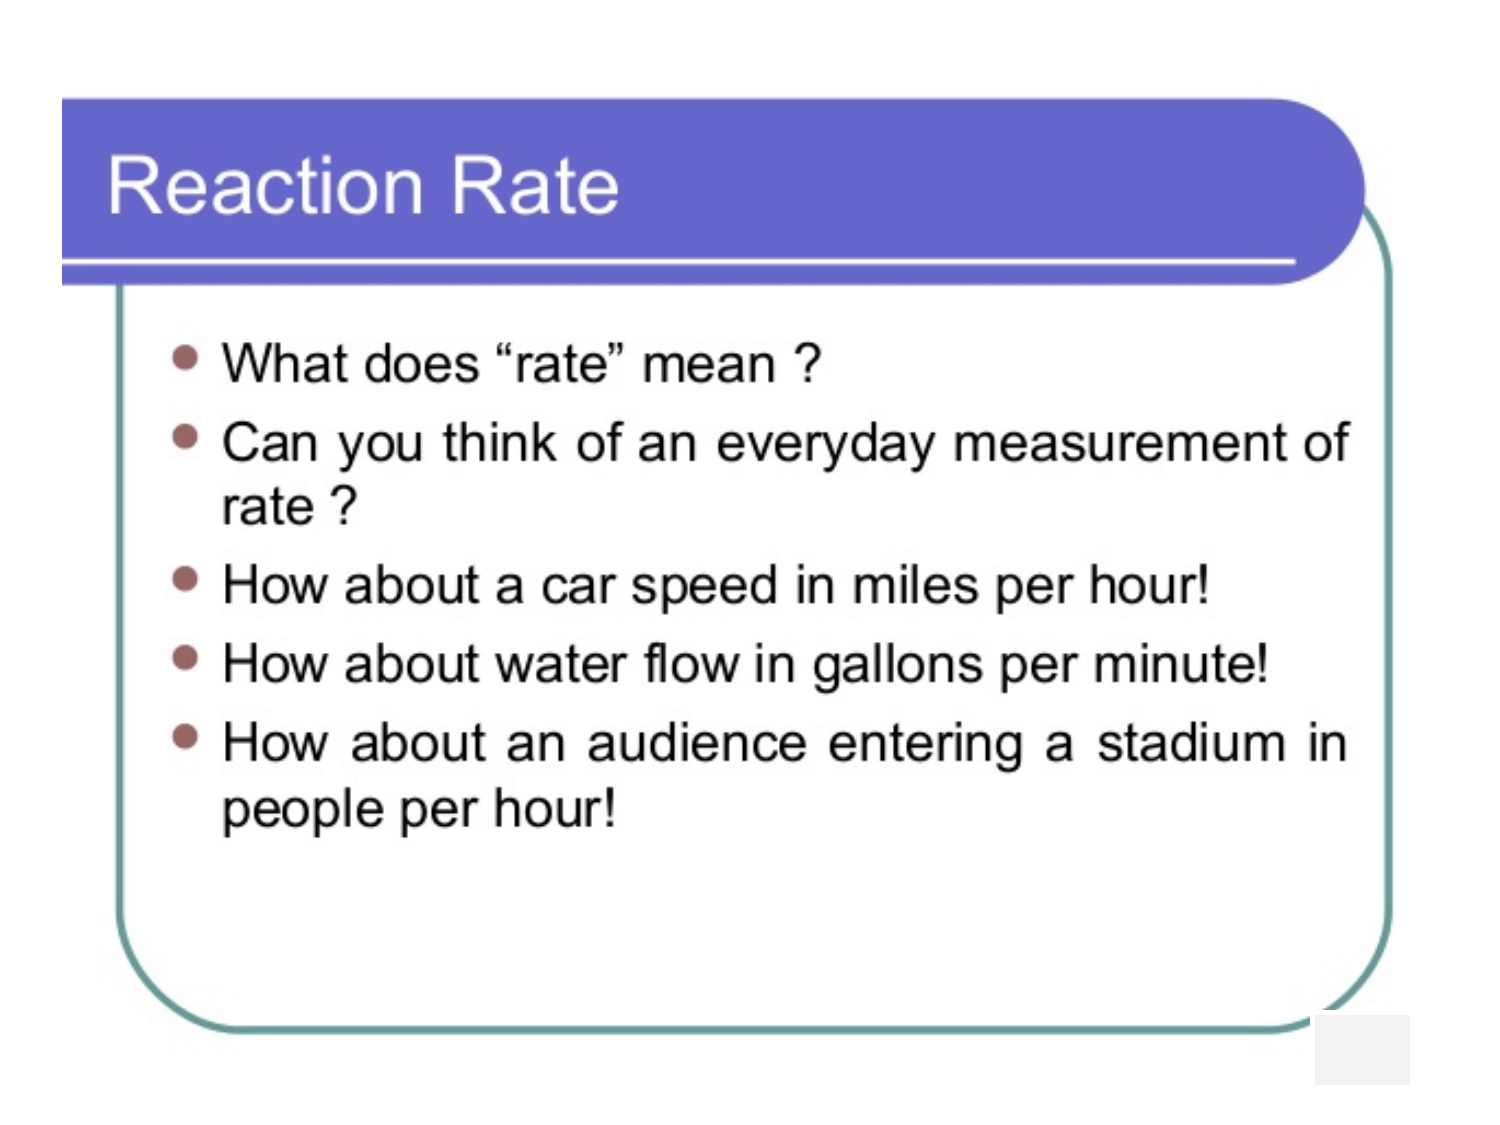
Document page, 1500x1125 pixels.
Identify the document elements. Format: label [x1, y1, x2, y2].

text_box [62, 76, 1460, 1125]
